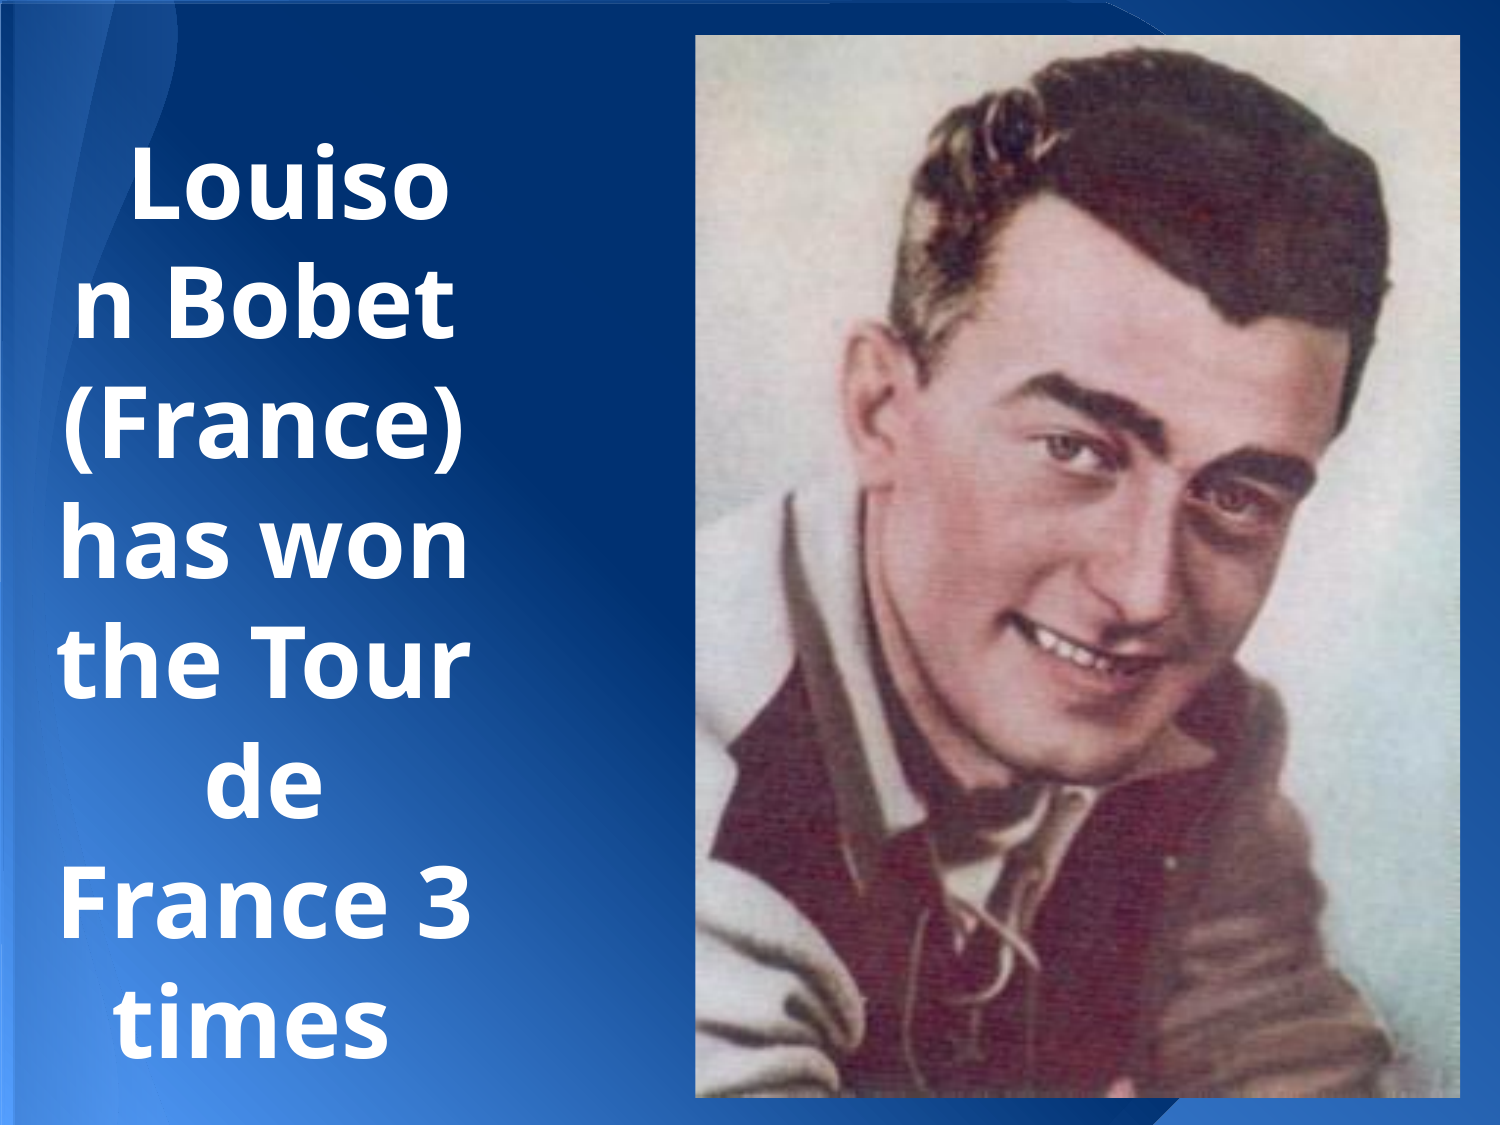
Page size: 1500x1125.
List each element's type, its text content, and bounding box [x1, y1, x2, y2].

text_box [695, 35, 1461, 1098]
title Louison Bobet (France) has won the Tour de France 3 times [30, 37, 499, 1094]
